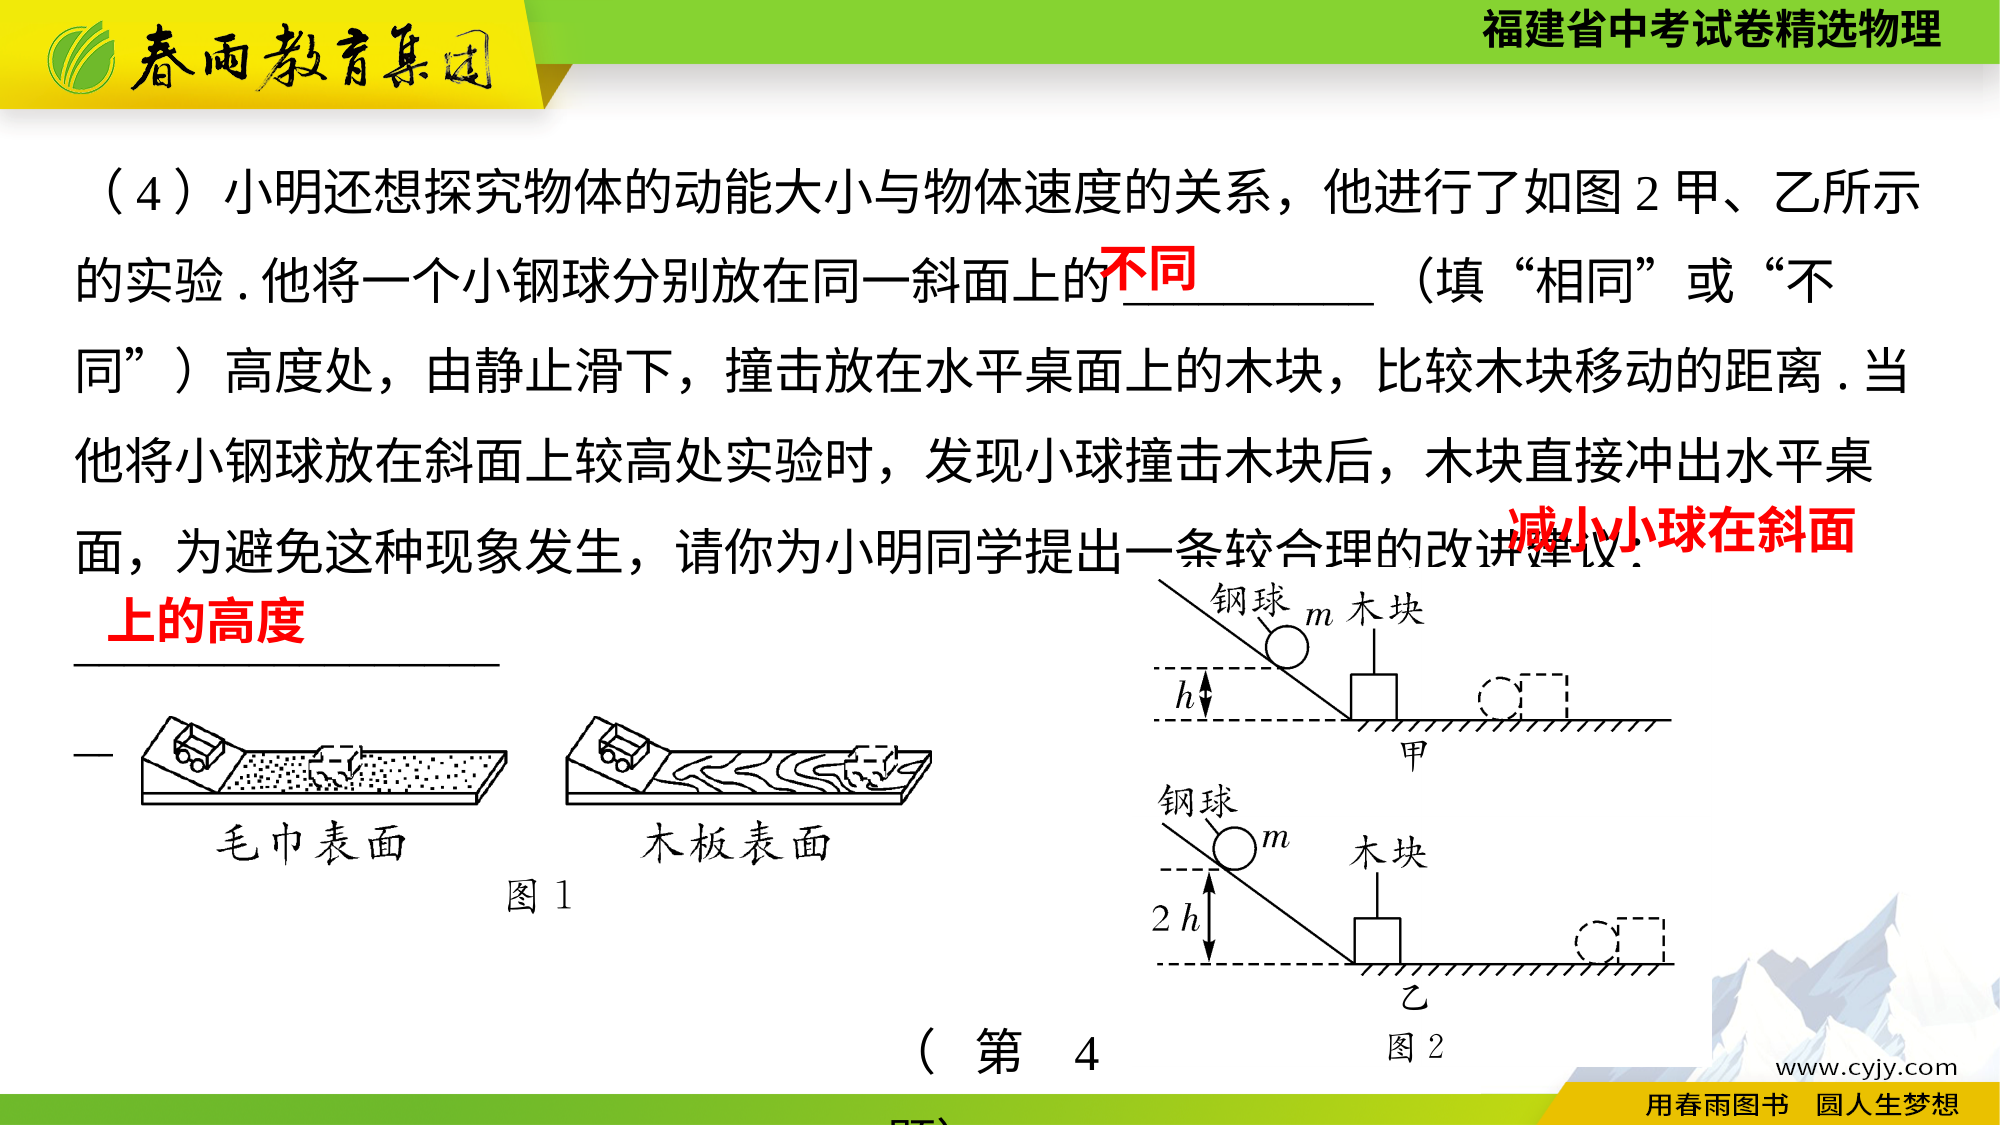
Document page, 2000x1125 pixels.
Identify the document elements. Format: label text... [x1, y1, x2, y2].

text_box 不同 [1083, 229, 1214, 304]
list （4）小明还想探究物体的动能大小与物体速度的关系，他进行了如图2甲、乙所示的实验.他将一个小钢球分别放在同一斜面上的__________（填“相同”或“不同”）高度处，由静止滑下，撞击放在水平桌面上的木块，比较木块移动的距离.当他将小钢球放在斜面上较高处实验时，发现小球撞击木块后，木块直接冲出水平桌面，为避免这种现象发生，请你为小明同学提出一条较合理的改进建议：_________________ __________. [59, 122, 1944, 774]
text_box 上的高度 [92, 582, 322, 658]
text_box 减小小球在斜面 [1492, 491, 1873, 567]
text_box （第4题） [871, 983, 1126, 1088]
picture [0, 0, 2000, 1125]
